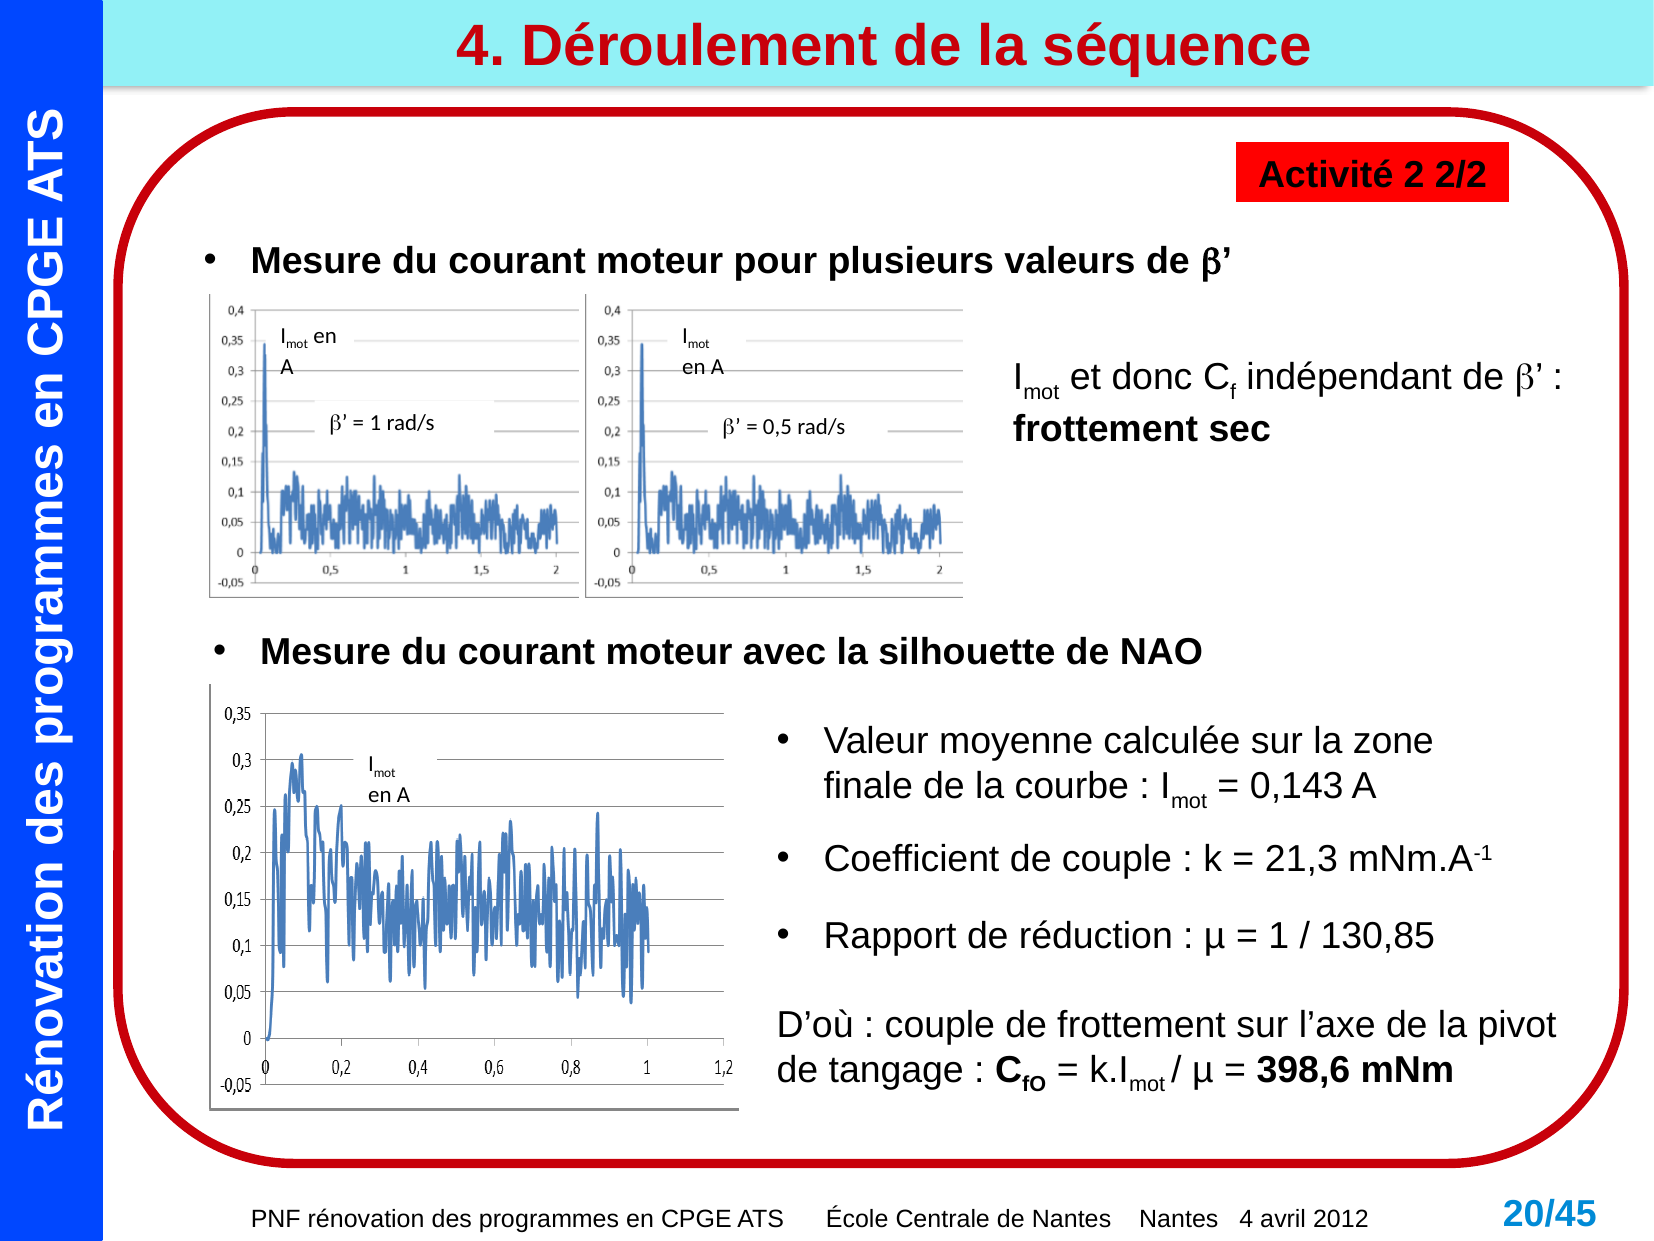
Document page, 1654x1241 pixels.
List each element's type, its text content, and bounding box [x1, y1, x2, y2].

text_box Collègues de CPGE de Lyon [206, 297, 966, 603]
text_box Rapport de réduction : µ = 1 / 130,85 [761, 903, 1453, 964]
picture [209, 294, 579, 599]
text_box D’où : couple de frottement sur l’axe de la pivot de tangage : CfO = k.Imot / µ = 398,6 mNm [761, 992, 1589, 1103]
text_box Mesure du courant moteur pour plusieurs valeurs de b’ [189, 228, 1329, 289]
text_box Valeur moyenne calculée sur la zone finale de la courbe : Imot = 0,143 A [761, 708, 1536, 820]
text_box [115, 109, 1627, 1166]
text_box Activité 2 2/2 [1236, 142, 1509, 202]
text_box 4. Déroulement de la séquence [442, 0, 1328, 85]
picture [585, 294, 963, 599]
text_box Mesure du courant moteur avec la silhouette de NAO [198, 619, 1339, 679]
text_box Imot et donc Cf indépendant de b’ : frottement sec [998, 345, 1589, 456]
picture [209, 684, 739, 1111]
text_box Coefficient de couple : k = 21,3 mNm.A-1 [761, 826, 1536, 887]
